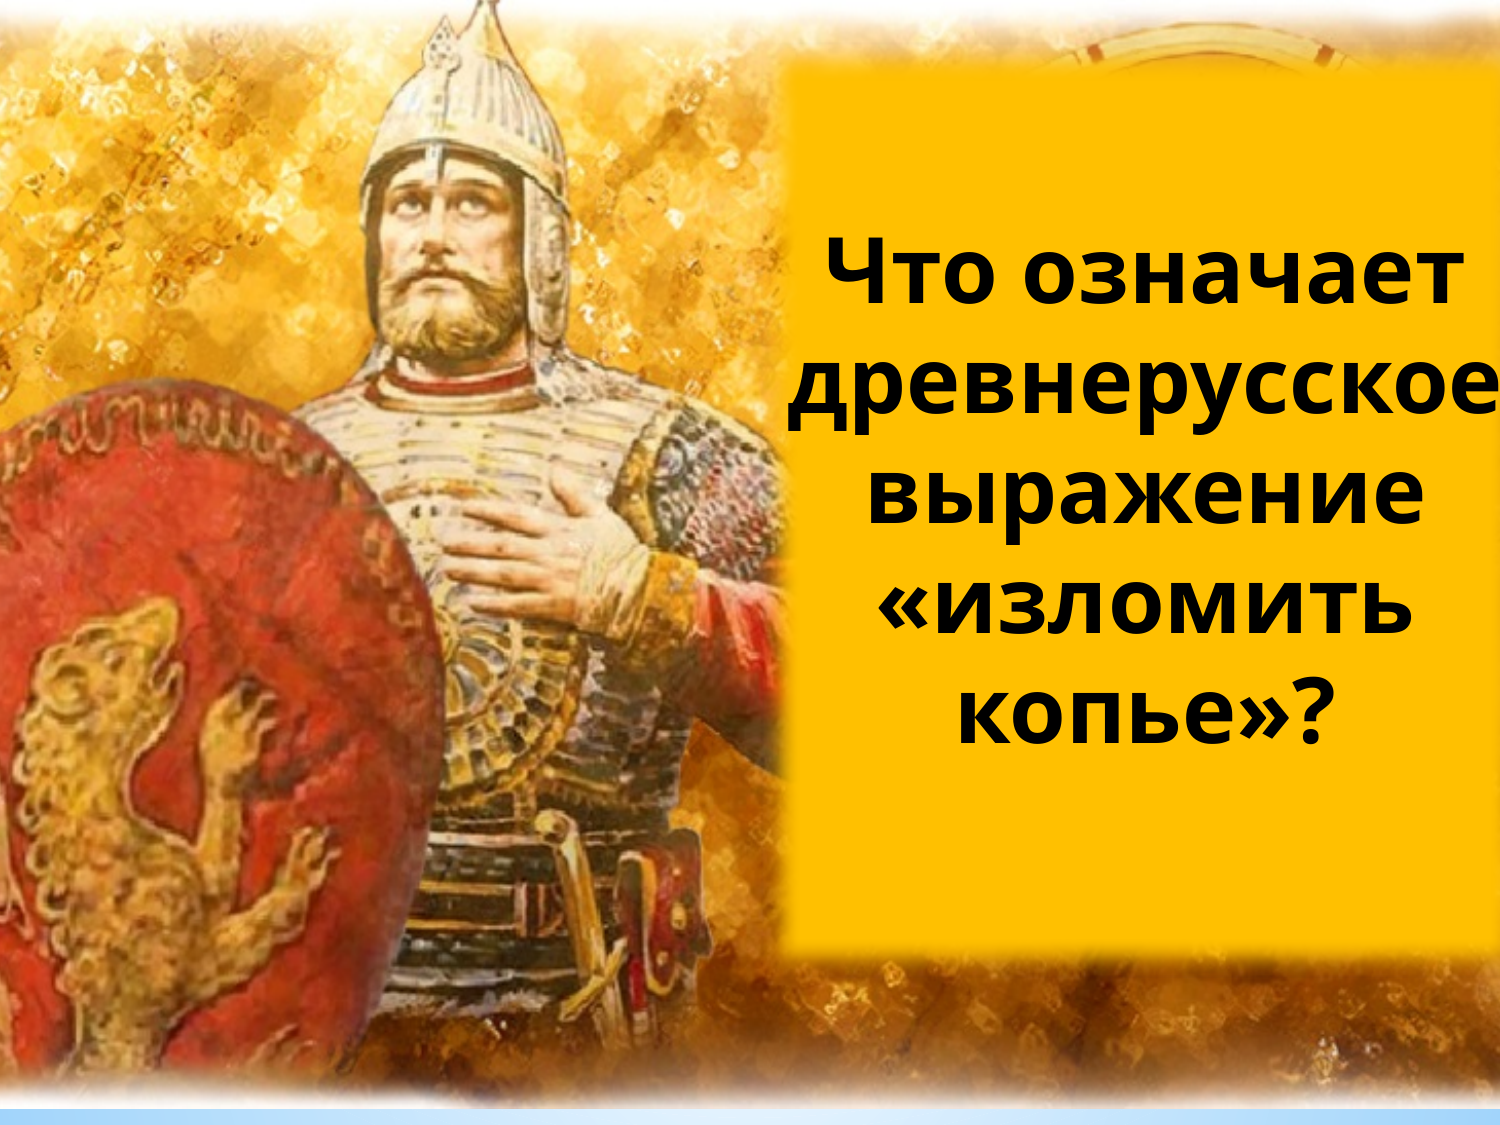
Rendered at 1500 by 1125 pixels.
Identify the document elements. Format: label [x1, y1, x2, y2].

list [0, 0, 1500, 1110]
